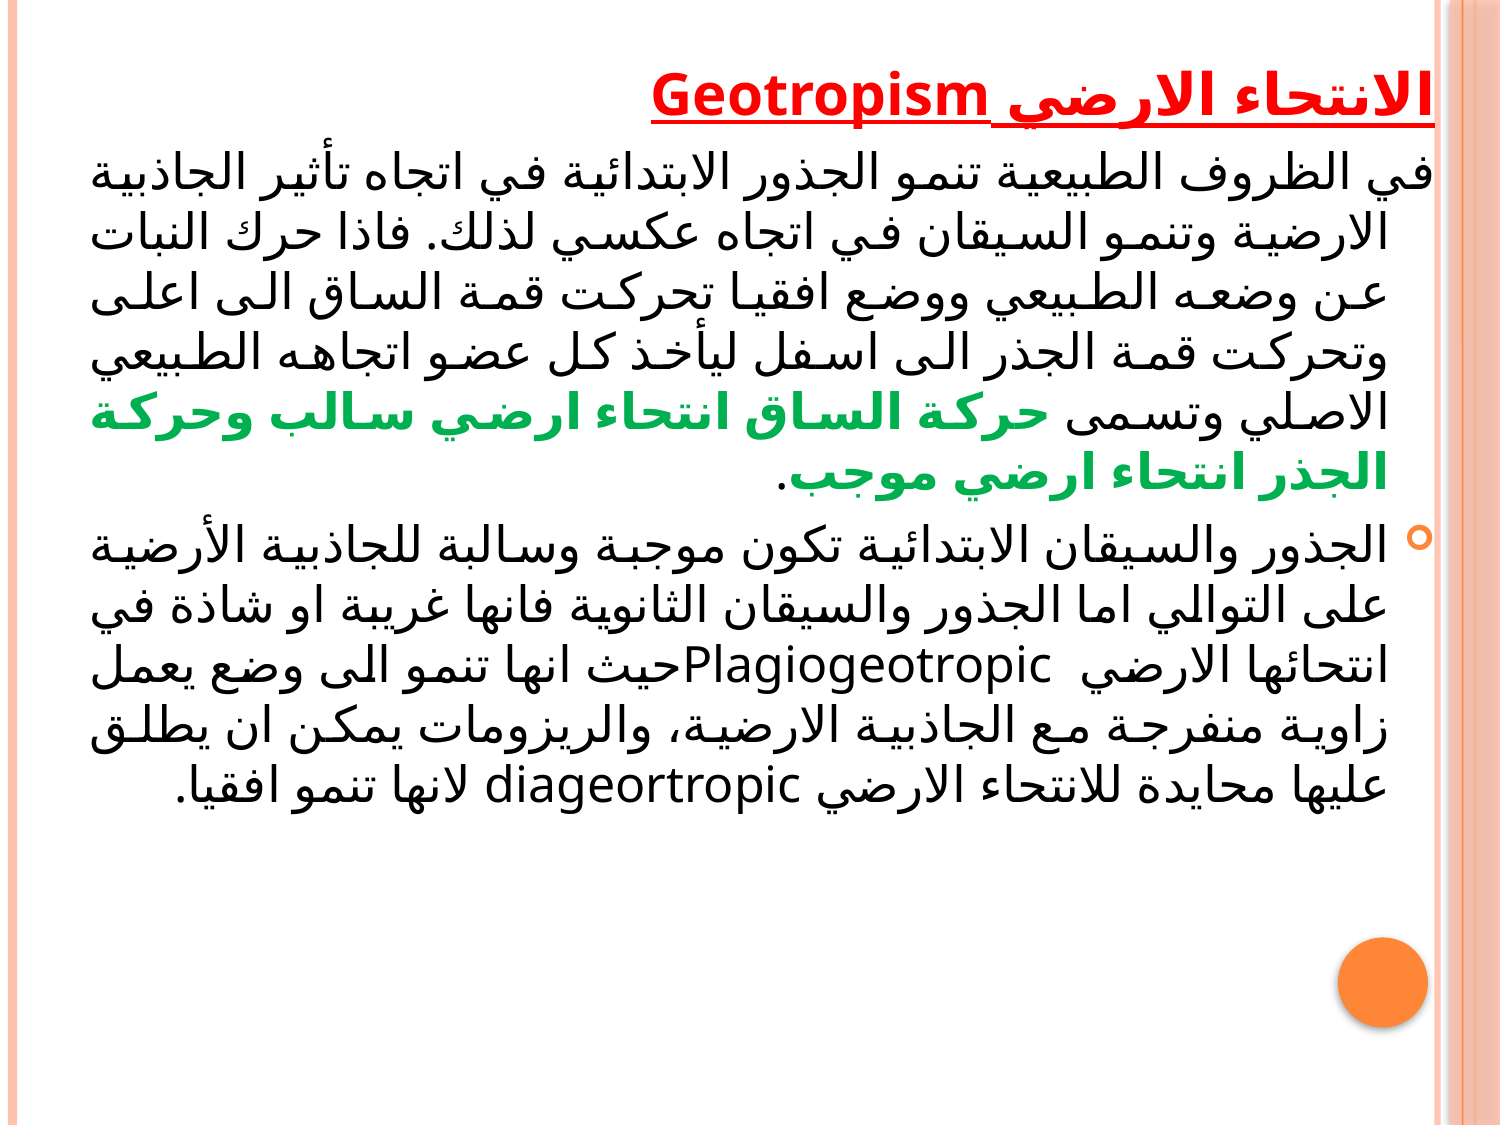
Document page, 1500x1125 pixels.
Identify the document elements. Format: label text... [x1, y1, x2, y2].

text_box الانتحاء الارضي Geotropism في الظروف الطبيعية تنمو الجذور الابتدائية في اتجاه تأثير الجاذبية الارضية وتنمو السيقان في اتجاه عكسي لذلك. فاذا حرك النبات عن وضعه الطبيعي ووضع افقيا تحركت قمة الساق الى اعلى وتحركت قمة الجذر الى اسفل ليأخذ كل عضو اتجاهه الطبيعي الاصلي وتسمى حركة الساق انتحاء ارضي سالب وحركة الجذر انتحاء ارضي موجب. الجذور والسيقان الابتدائية تكون موجبة وسالبة للجاذبية الأرضية على التوالي اما الجذور والسيقان الثانوية فانها غريبة او شاذة في انتحائها الارضي Plagiogeotropicحيث انها تنمو الى وضع يعمل زاوية منفرجة مع الجاذبية الارضية، والريزومات يمكن ان يطلق عليها محايدة للانتحاء الارضي diageortropic لانها تنمو افقيا. [75, 49, 1450, 1005]
